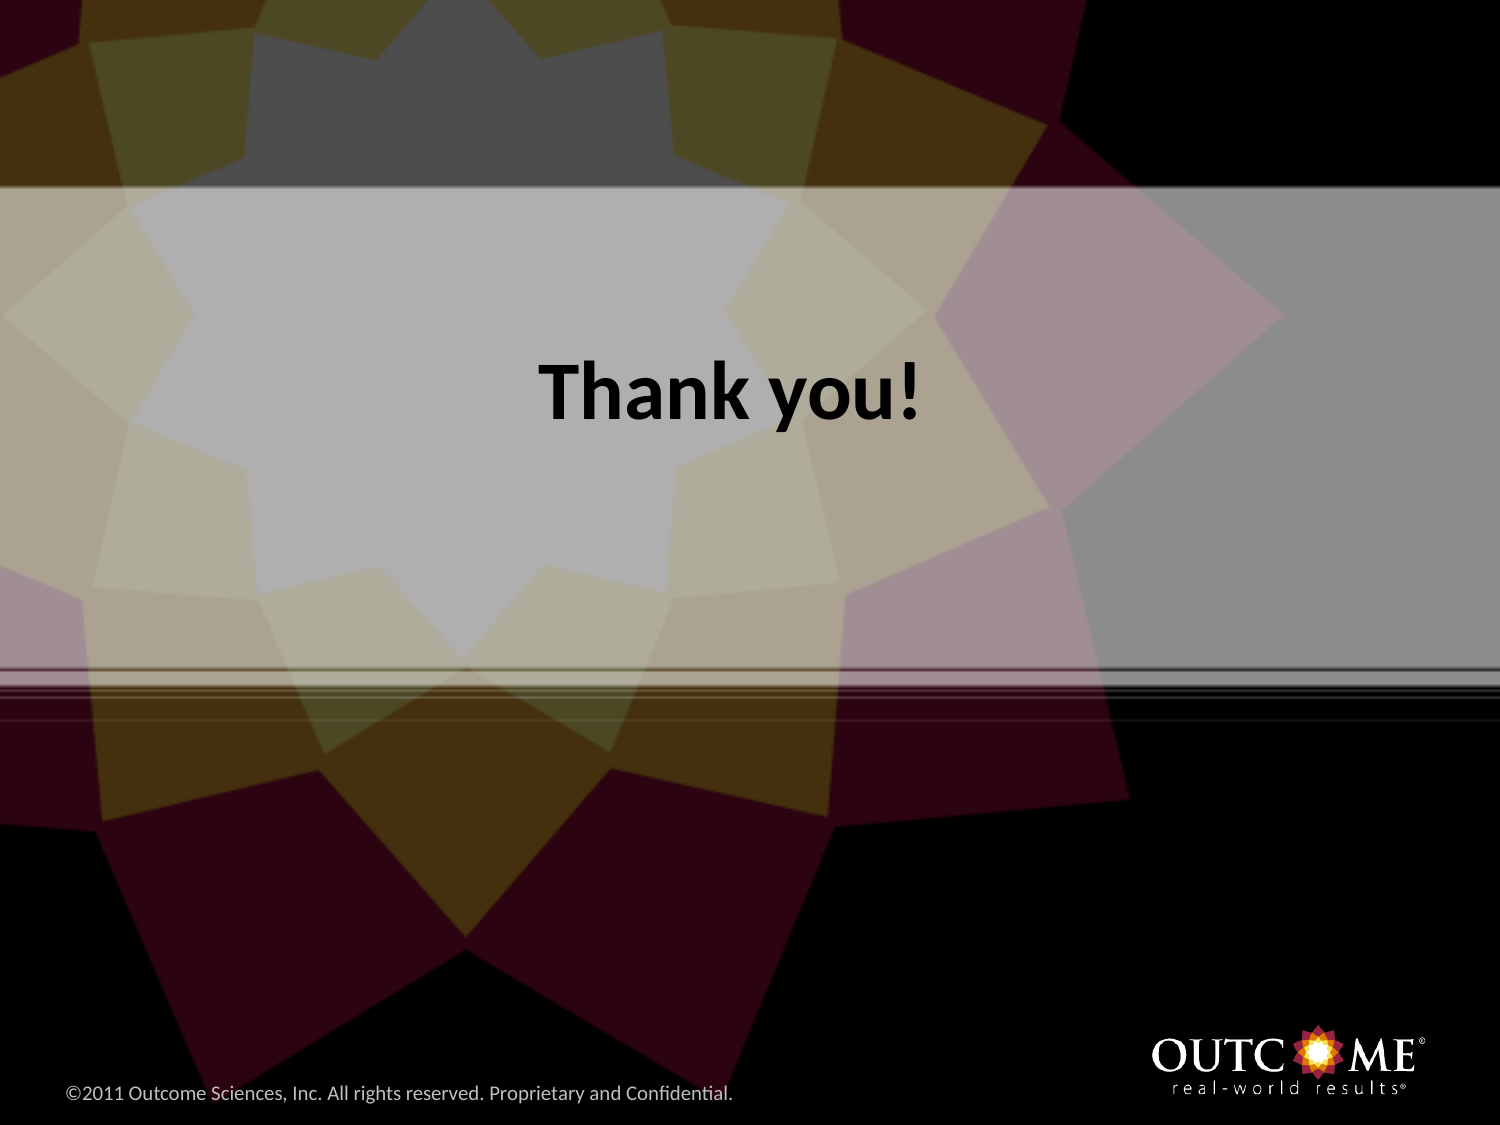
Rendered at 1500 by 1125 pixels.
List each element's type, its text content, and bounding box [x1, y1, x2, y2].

picture [0, 0, 1500, 1125]
title Thank you! [112, 265, 1388, 507]
